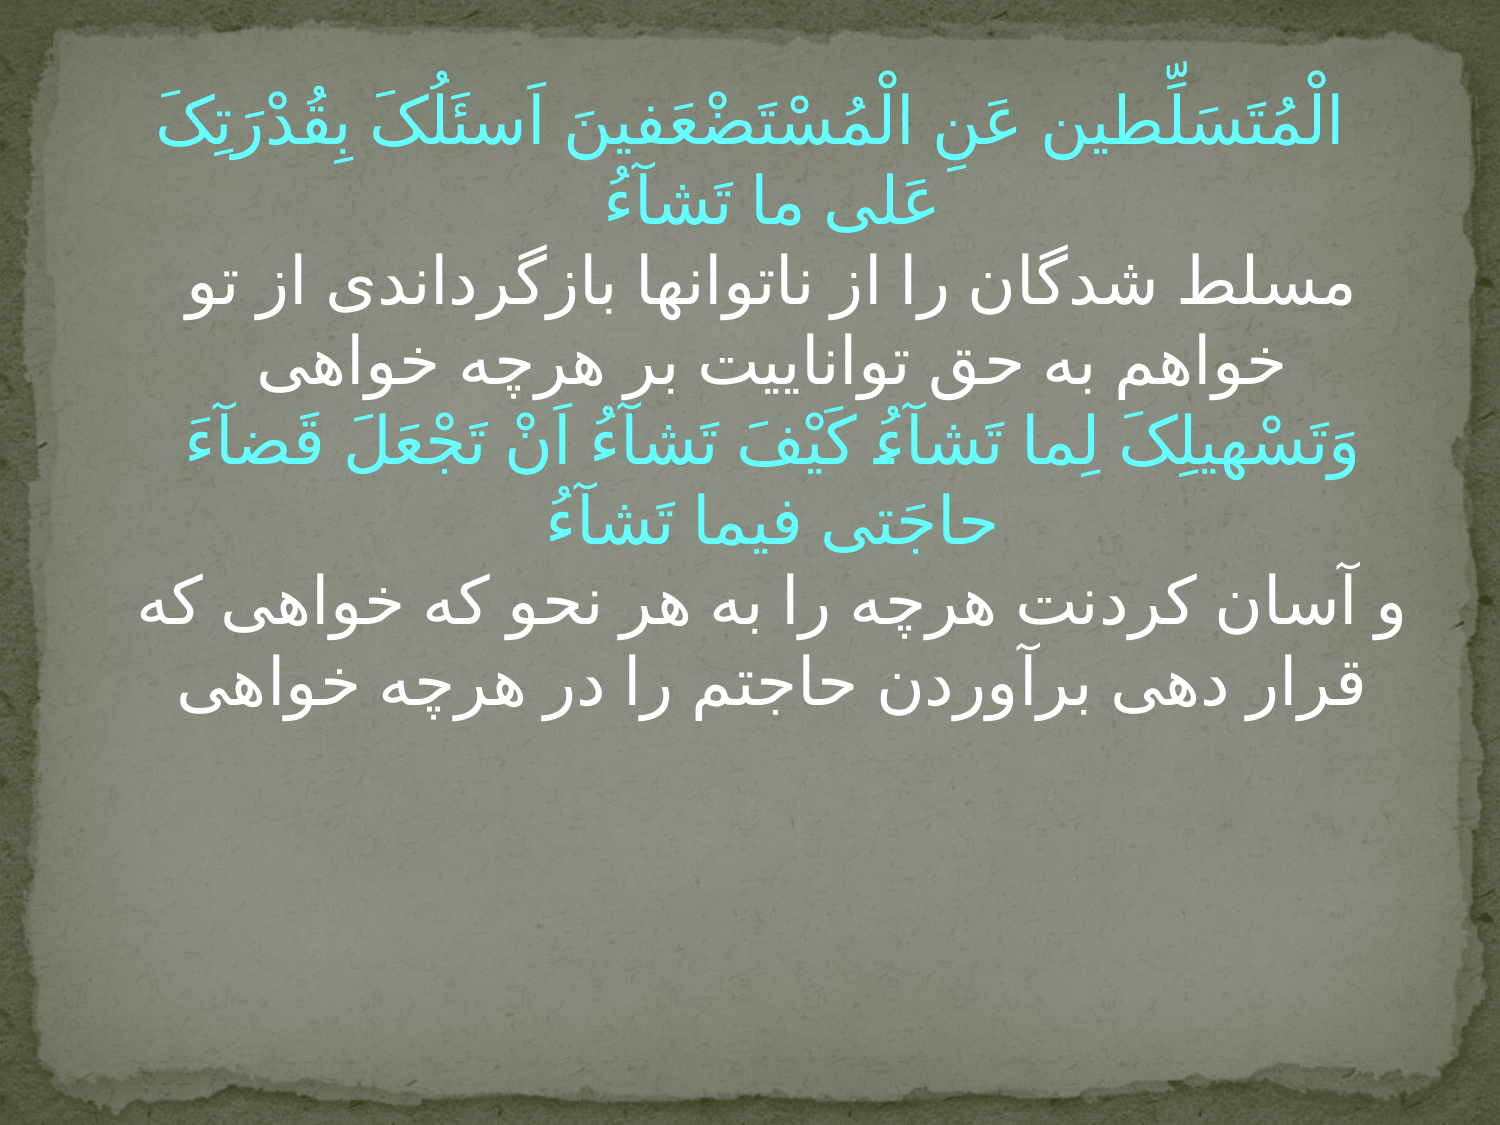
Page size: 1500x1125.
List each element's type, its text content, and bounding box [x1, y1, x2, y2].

list الْمُتَسَلِّطین عَنِ الْمُسْتَضْعَفینَ اَسئَلُکَ بِقُدْرَتِکَ عَلى‏ ما تَشآءُ مسلط شدگان را از ناتوانها بازگرداندى از تو خواهم به حق تواناییت بر هرچه خواهى‏ وَتَسْهیلِکَ لِما تَشآءُ کَیْفَ تَشآءُ اَنْ تَجْعَلَ قَضآءَ حاجَتى‏ فیما تَشآءُ و آسان کردنت هرچه را به هر نحو که خواهى که قرار دهى برآوردن حاجتم را در هرچه خواهى‏ [75, 70, 1425, 1000]
